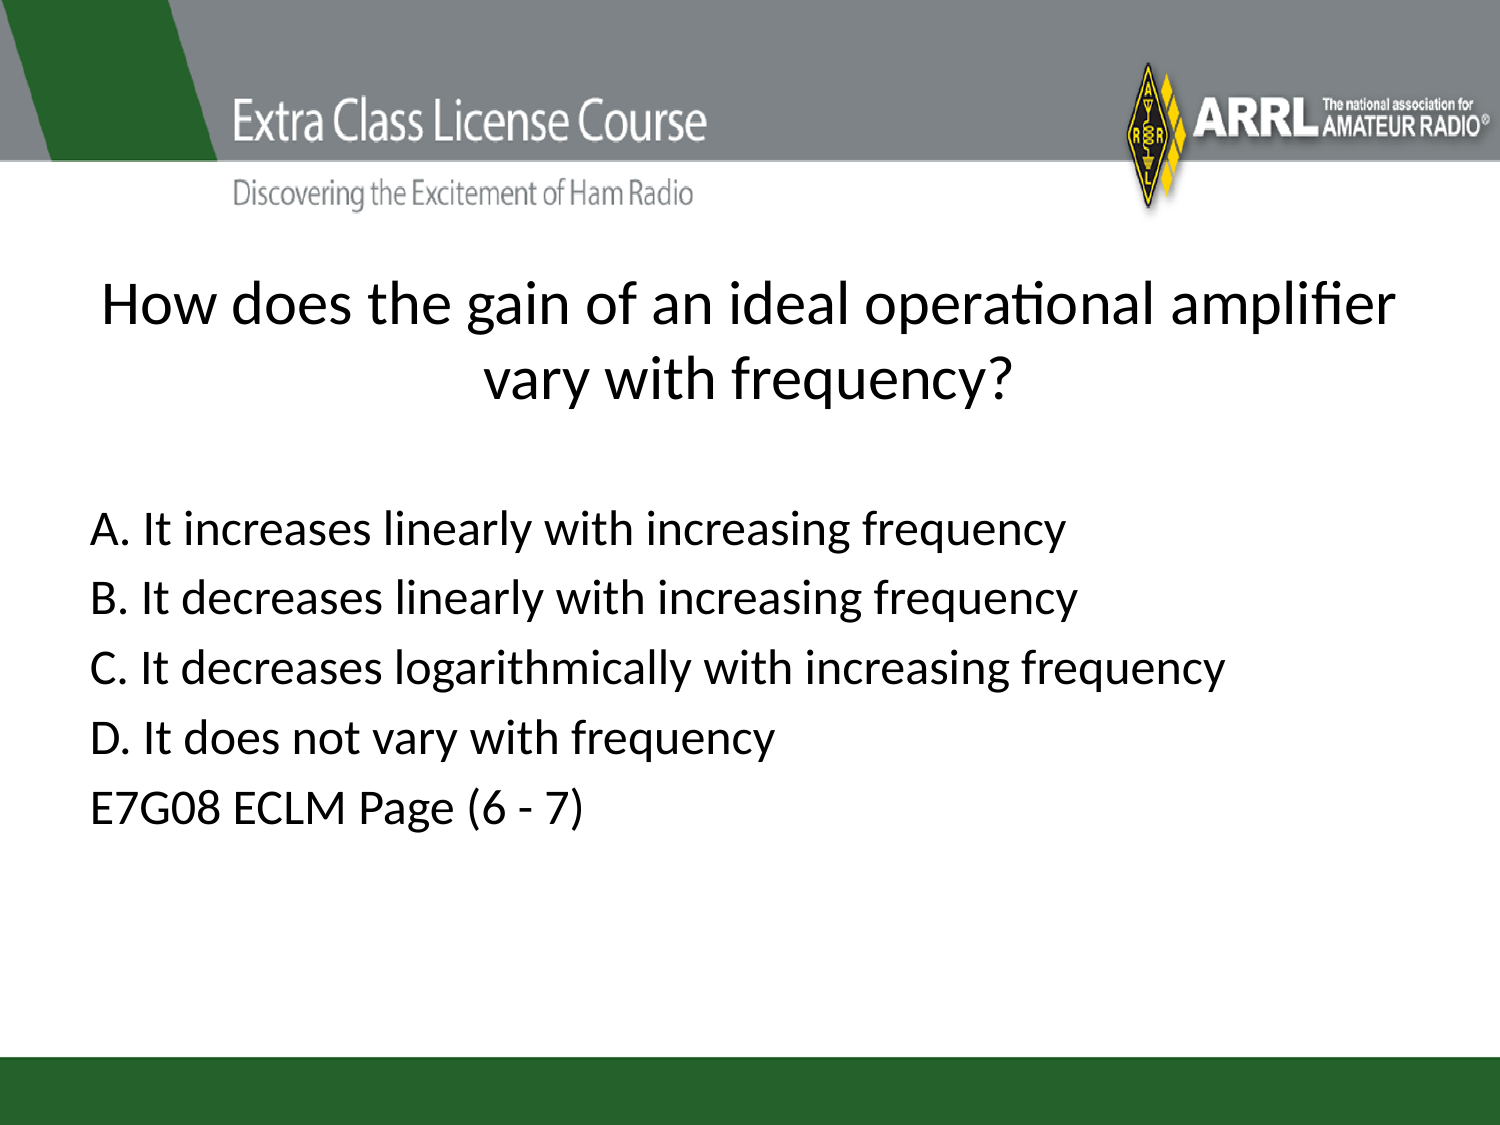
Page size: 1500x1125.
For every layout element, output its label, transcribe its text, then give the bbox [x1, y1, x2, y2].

list A. It increases linearly with increasing frequency B. It decreases linearly with increasing frequency C. It decreases logarithmically with increasing frequency D. It does not vary with frequency E7G08 ECLM Page (6 - 7) [75, 487, 1425, 1005]
picture [0, 0, 1500, 1125]
title How does the gain of an ideal operational amplifier vary with frequency? [75, 254, 1425, 435]
